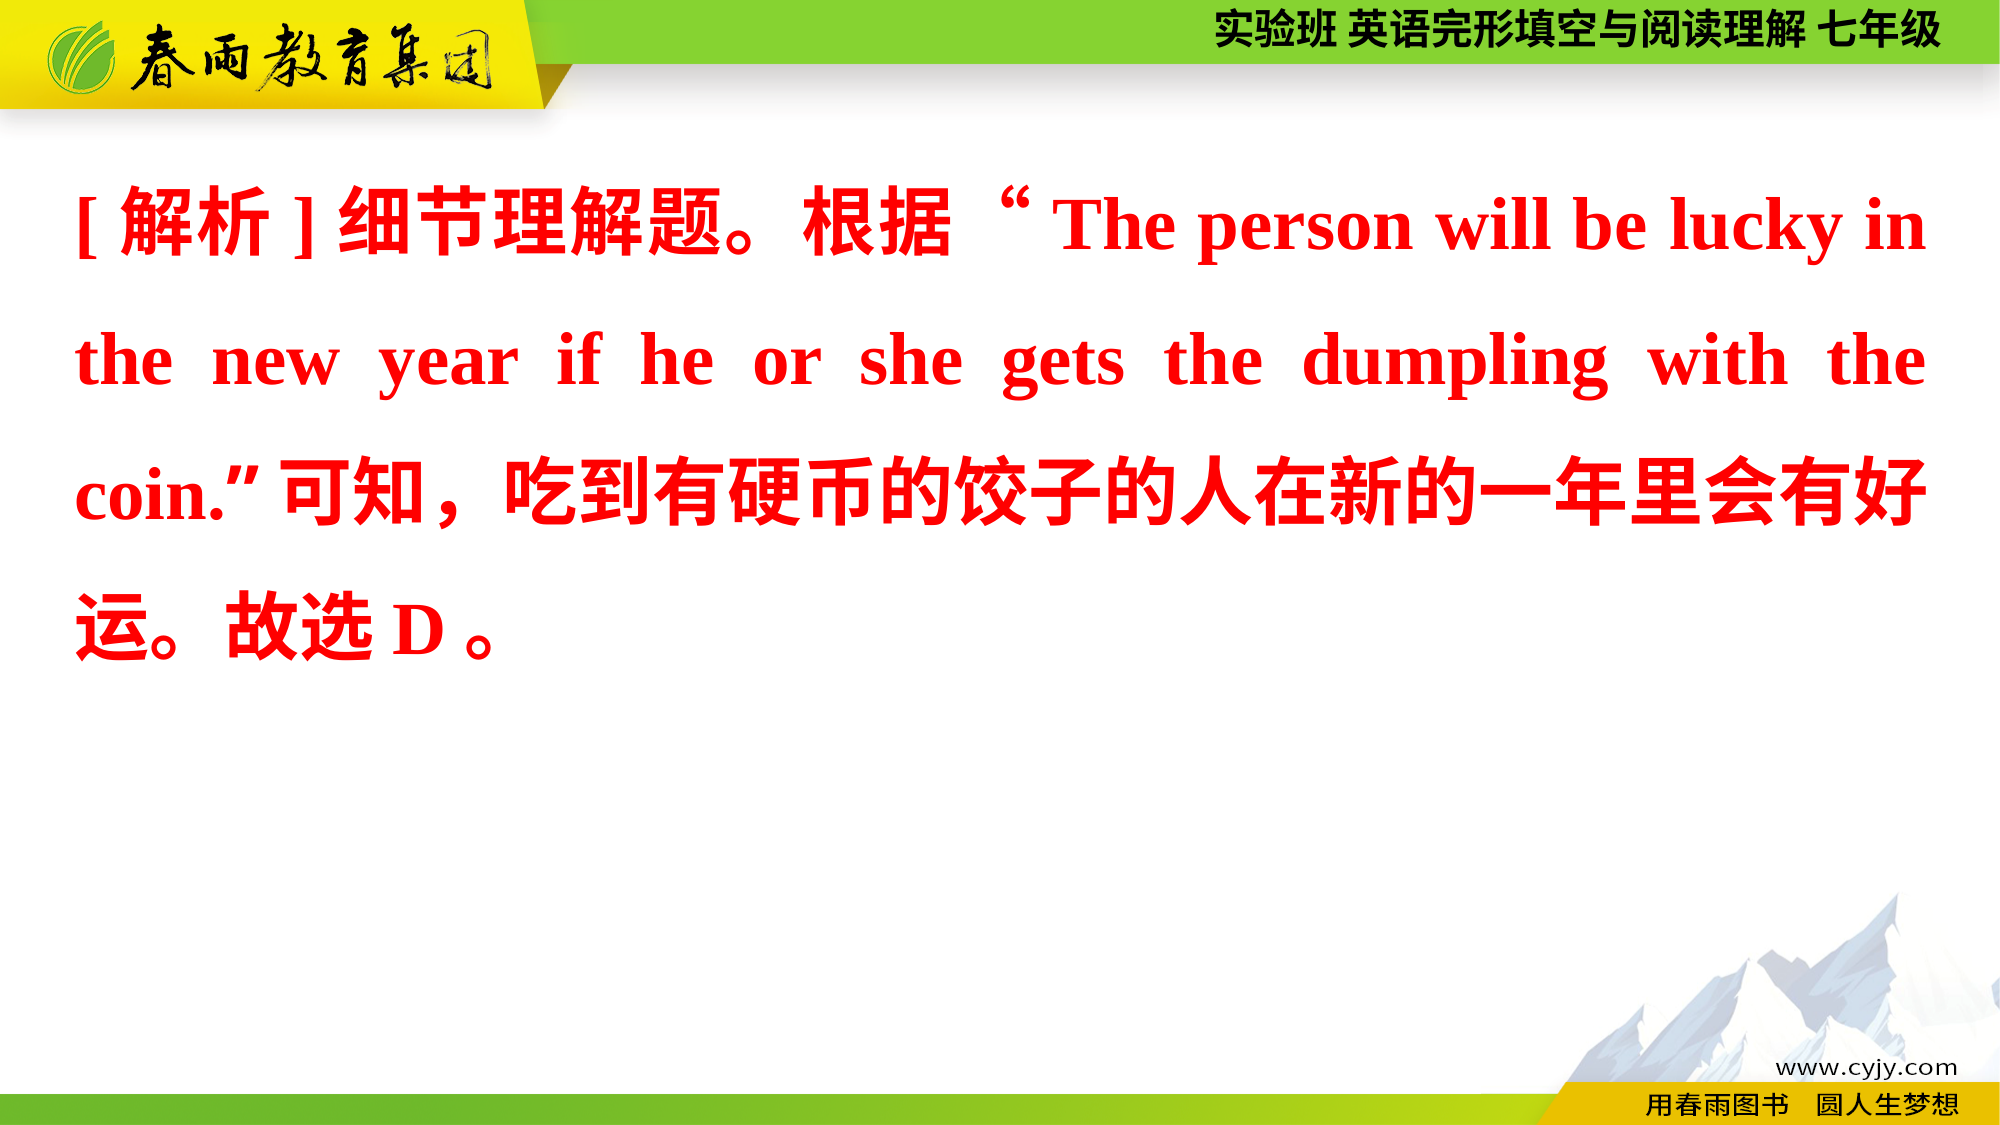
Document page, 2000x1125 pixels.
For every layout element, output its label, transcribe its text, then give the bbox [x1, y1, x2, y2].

list [解析]细节理解题。根据“The person will be lucky in the new year if he or she gets the dumpling with the coin.”可知，吃到有硬币的饺子的人在新的一年里会有好运。故选D。 [59, 122, 1944, 666]
picture [0, 0, 2000, 1125]
